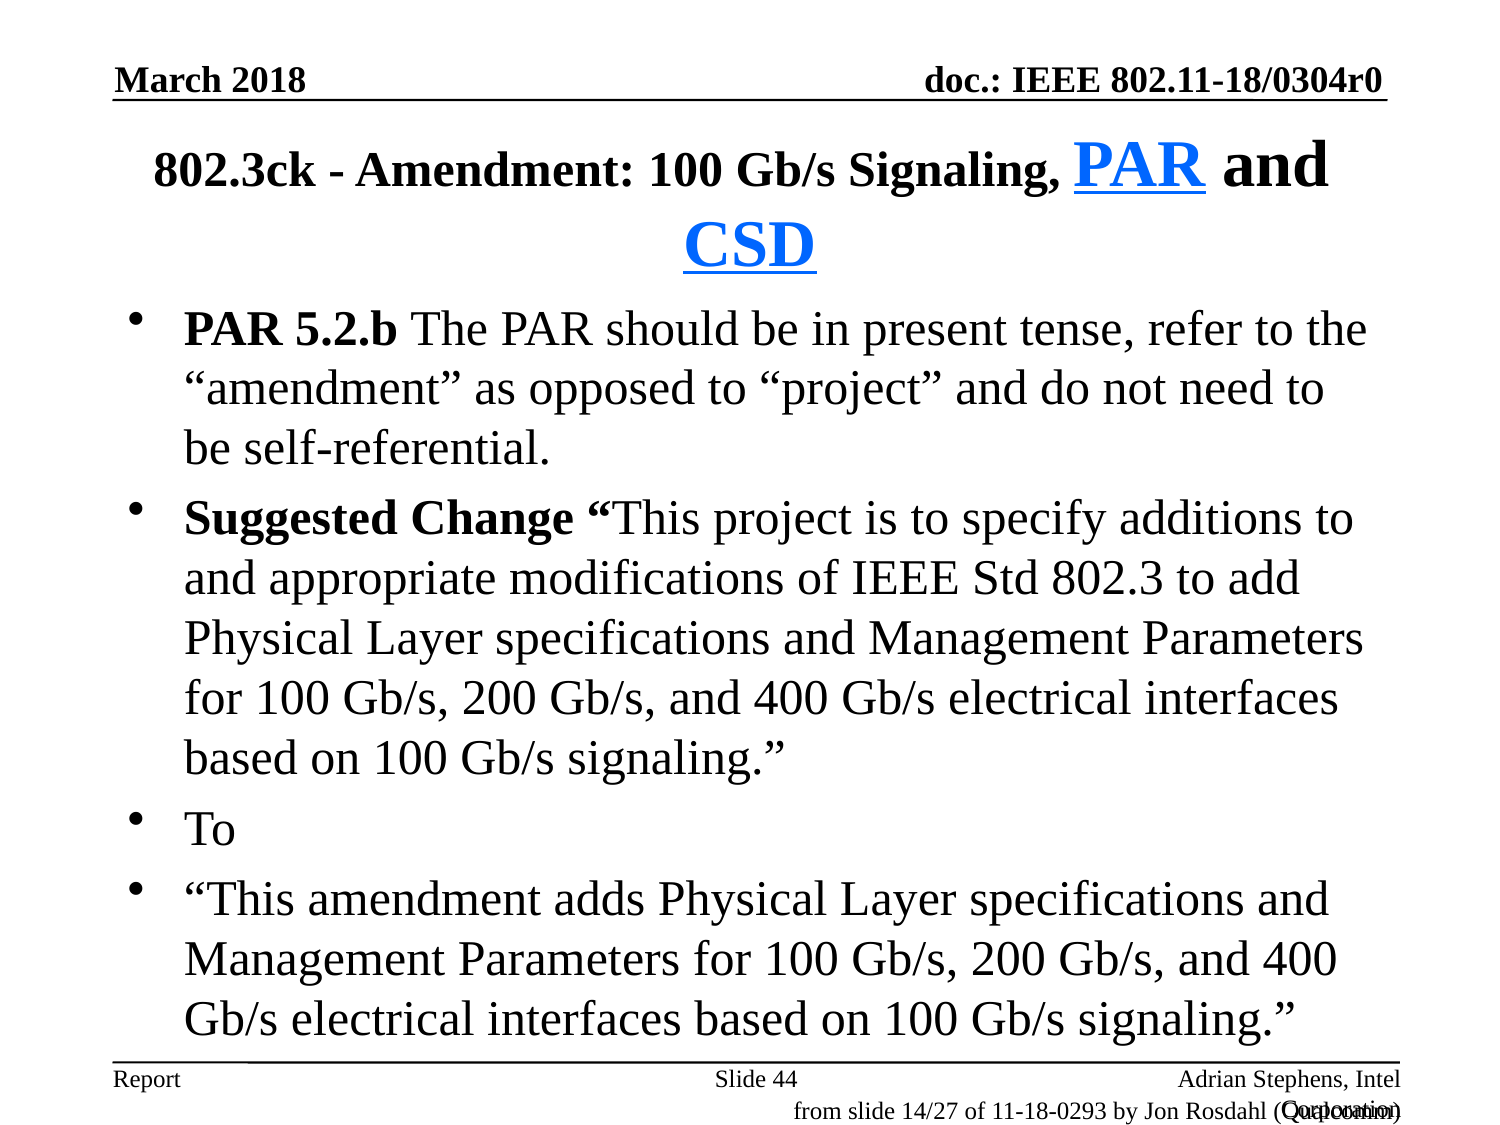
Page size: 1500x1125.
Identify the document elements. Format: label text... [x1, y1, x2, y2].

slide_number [114, 54, 374, 101]
list PAR 5.2.b The PAR should be in present tense, refer to the “amendment” as opposed to “project” and do not need to be self-referential. Suggested Change “This project is to specify additions to and appropriate modifications of IEEE Std 802.3 to add Physical Layer specifications and Management Parameters for 100 Gb/s, 200 Gb/s, and 400 Gb/s electrical interfaces based on 100 Gb/s signaling.” To “This amendment adds Physical Layer specifications and Management Parameters for 100 Gb/s, 200 Gb/s, and 400 Gb/s electrical interfaces based on 100 Gb/s signaling.” [112, 287, 1388, 963]
footer Adrian Stephens, Intel Corporation [1141, 1061, 1402, 1087]
title 802.3ck - Amendment: 100 Gb/s Signaling, PAR and CSD [112, 112, 1388, 287]
text_box from slide 14/27 of 11-18-0293 by Jon Rosdahl (Qualcomm) [343, 1087, 1417, 1125]
slide_number Slide 44 [711, 1061, 801, 1093]
